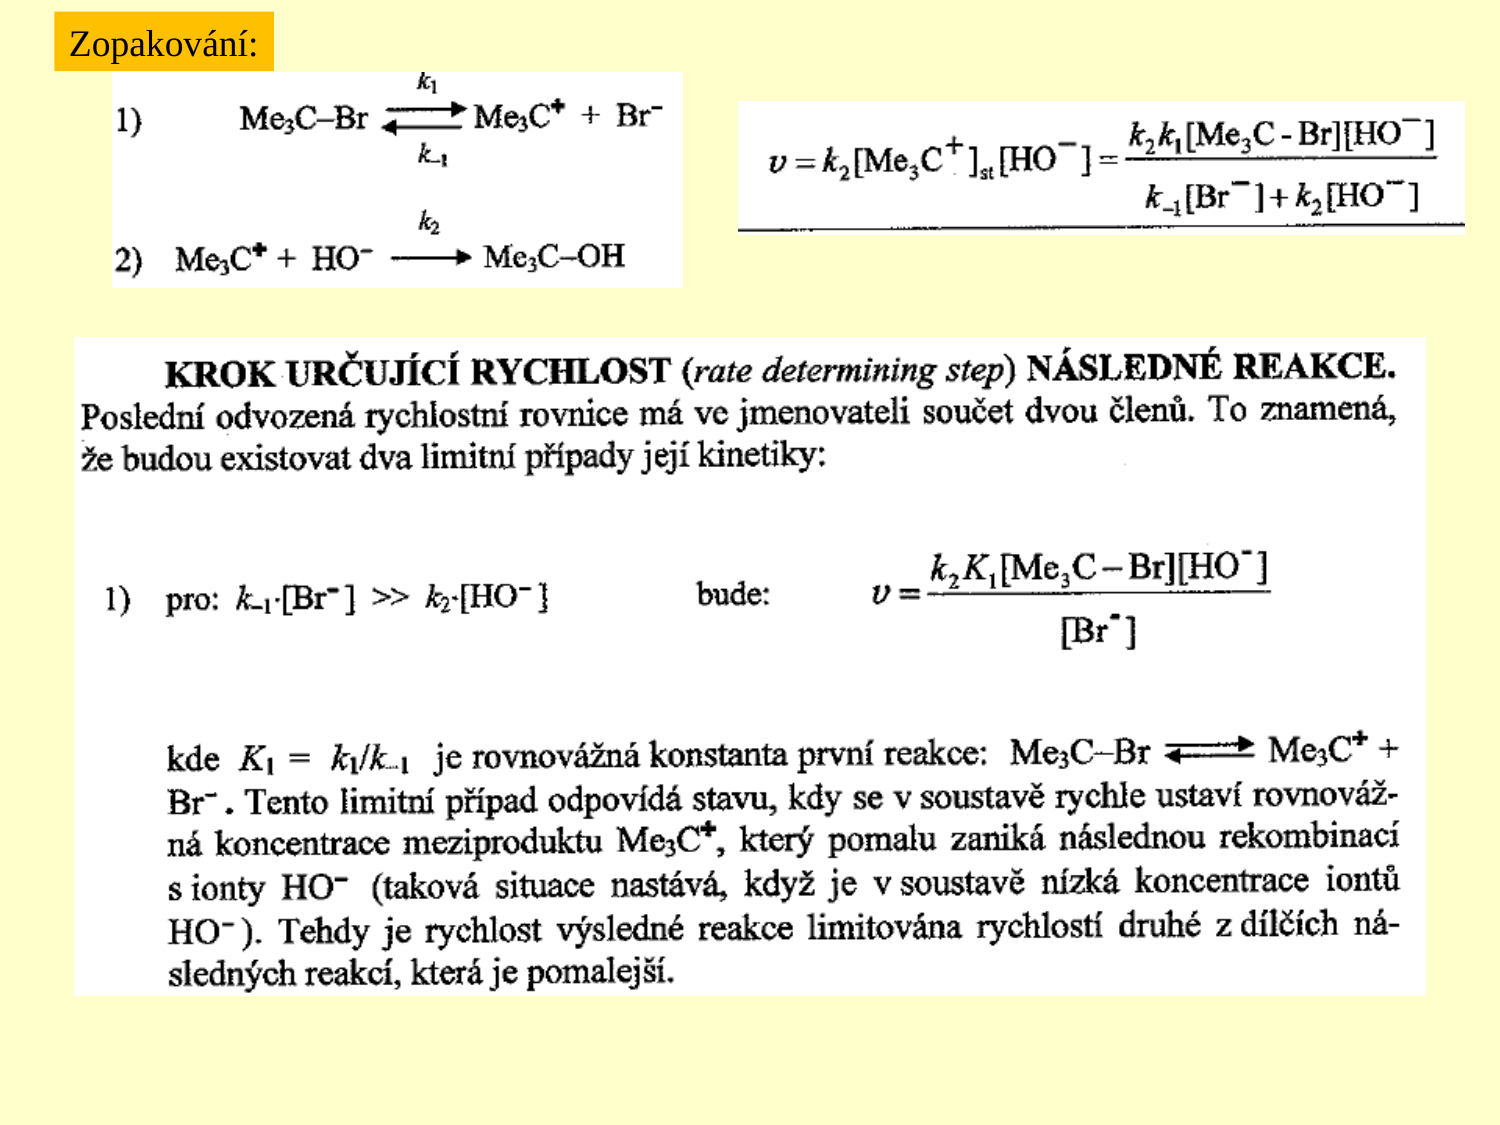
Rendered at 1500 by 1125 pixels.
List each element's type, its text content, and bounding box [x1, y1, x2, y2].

picture [111, 71, 683, 288]
picture [738, 101, 1466, 235]
picture [73, 337, 1426, 997]
text_box Zopakování: [54, 11, 274, 72]
